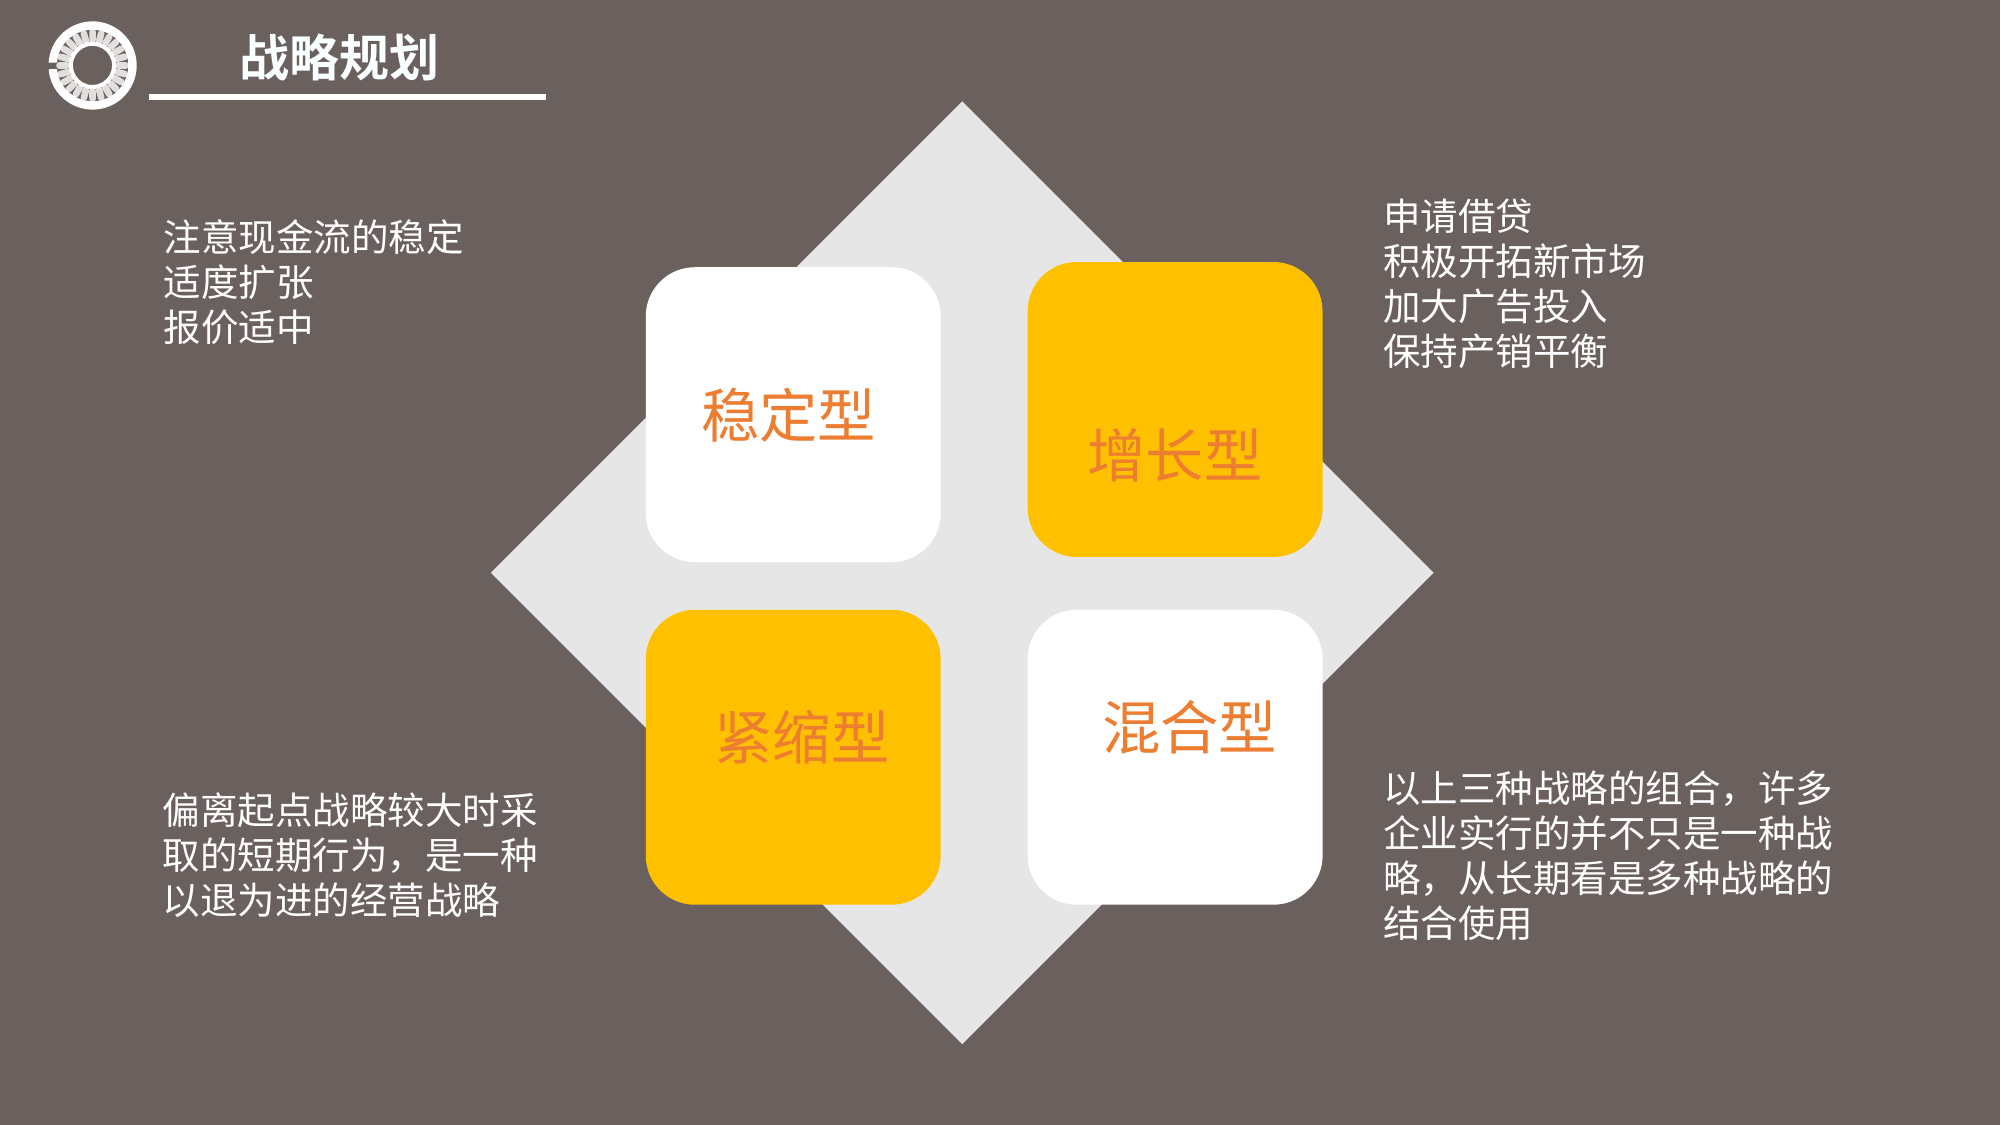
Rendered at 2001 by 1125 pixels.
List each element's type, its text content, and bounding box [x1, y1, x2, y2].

text_box 增长型 [1027, 262, 1323, 557]
text_box 稳定型 [672, 371, 905, 457]
text_box [645, 267, 941, 563]
text_box [490, 101, 1434, 1045]
text_box 战略规划 [142, 31, 564, 89]
text_box 注意现金流的稳定 适度扩张 报价适中 [148, 206, 666, 356]
text_box 以上三种战略的组合，许多企业实行的并不只是一种战略，从长期看是多种战略的结合使用 [1368, 757, 1880, 952]
text_box 偏离起点战略较大时采取的短期行为，是一种以退为进的经营战略 [147, 780, 557, 930]
text_box 混合型 [1027, 609, 1323, 905]
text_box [48, 21, 137, 110]
text_box 申请借贷 积极开拓新市场 加大广告投入 保持产销平衡 [1368, 186, 1851, 381]
text_box 紧缩型 [645, 609, 941, 905]
